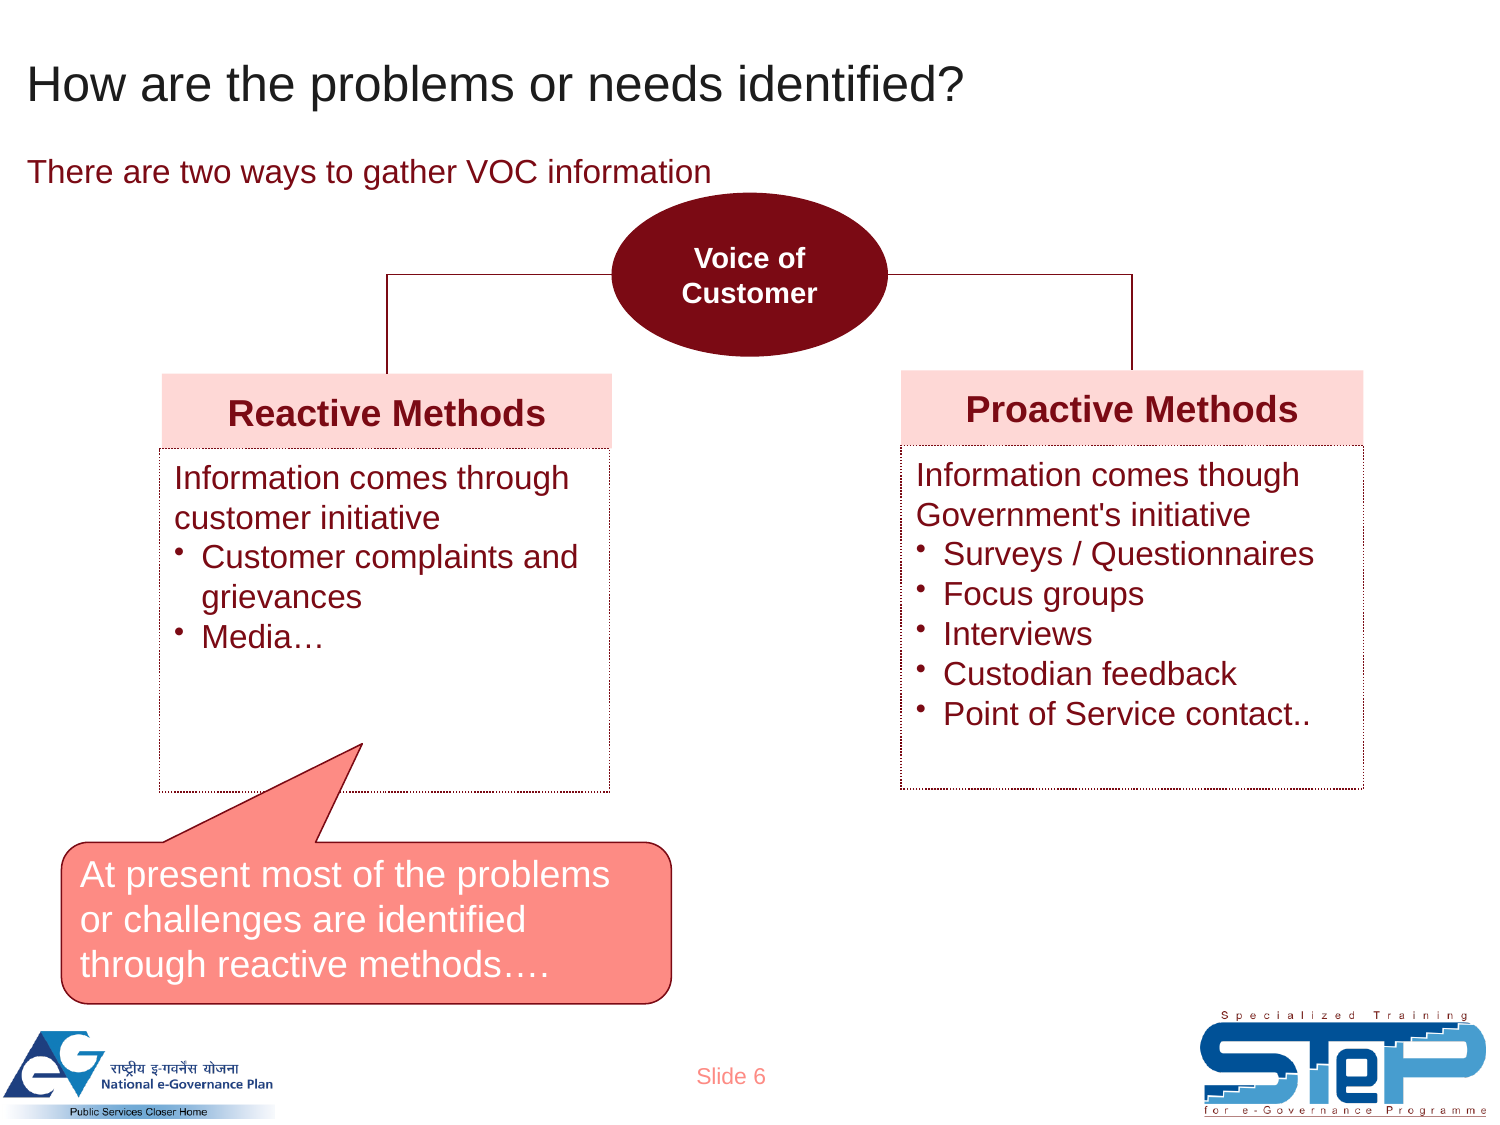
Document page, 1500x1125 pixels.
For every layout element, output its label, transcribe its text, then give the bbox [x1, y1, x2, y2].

title There are two ways to gather VOC information [26, 149, 1472, 275]
picture [1200, 1011, 1486, 1117]
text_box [386, 274, 613, 374]
text_box Voice of Customer [612, 193, 888, 356]
text_box Reactive Methods [161, 373, 612, 449]
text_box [886, 274, 1133, 371]
text_box Information comes though Government's initiative Surveys / Questionnaires Focus groups Interviews Custodian feedback Point of Service contact.. [901, 445, 1364, 789]
text_box At present most of the problems or challenges are identified through reactive methods…. [61, 743, 672, 1004]
text_box Information comes through customer initiative Customer complaints and grievances Media… [159, 448, 610, 792]
picture [2, 1031, 275, 1119]
text_box Proactive Methods [901, 370, 1364, 445]
text_box How are the problems or needs identified? [26, 51, 1471, 176]
